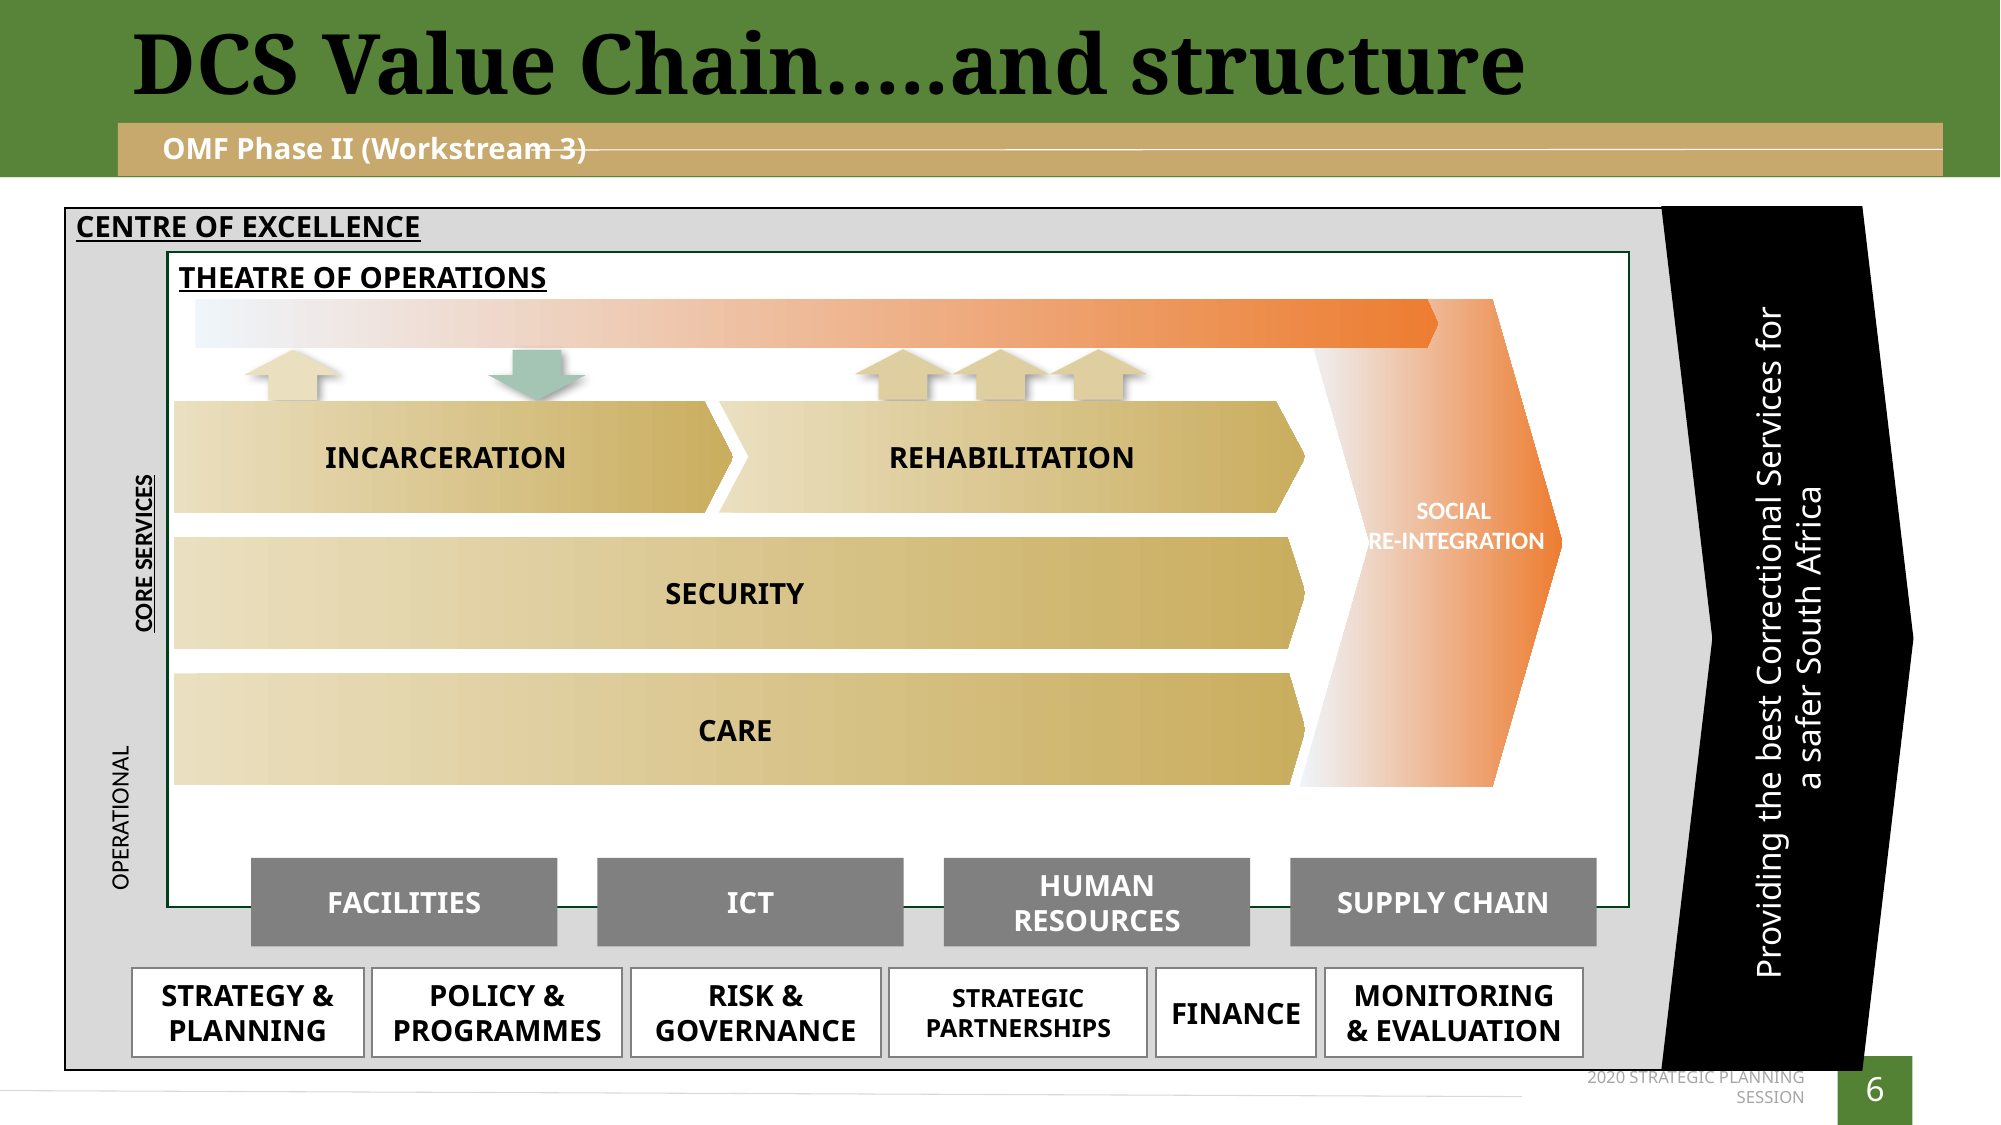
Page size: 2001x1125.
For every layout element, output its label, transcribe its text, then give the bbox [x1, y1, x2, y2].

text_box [148, 251, 1630, 947]
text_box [60, 201, 1713, 1070]
text_box [685, 122, 1943, 149]
text_box OMF Phase II (Workstream 3) [162, 135, 685, 166]
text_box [173, 400, 1306, 786]
text_box [117, 135, 1943, 176]
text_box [195, 298, 1567, 788]
text_box [0, 0, 2000, 178]
text_box DCS Value Chain…..and structure [117, 0, 1913, 135]
text_box xx [1713, 203, 1913, 269]
text_box Providing the best Correctional Services for a safer South Africa [1713, 207, 1913, 1070]
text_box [243, 349, 1148, 400]
